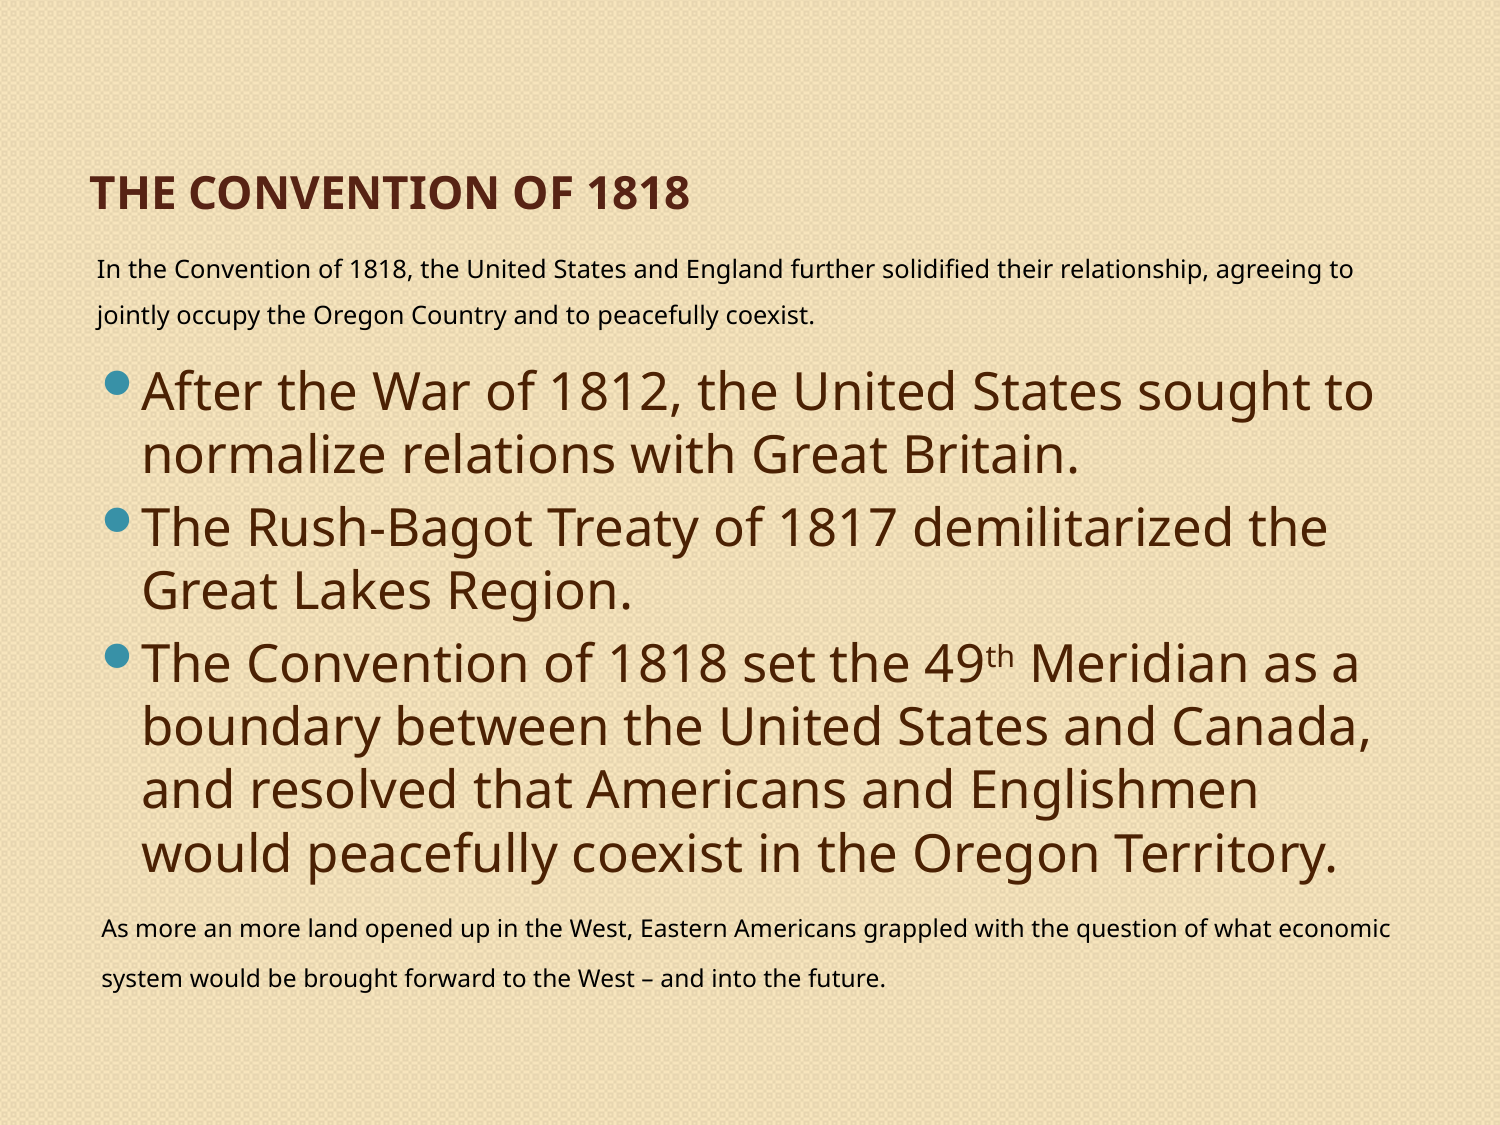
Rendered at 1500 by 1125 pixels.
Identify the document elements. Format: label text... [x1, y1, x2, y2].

list After the War of 1812, the United States sought to normalize relations with Great Britain. The Rush-Bagot Treaty of 1817 demilitarized the Great Lakes Region. The Convention of 1818 set the 49th Meridian as a boundary between the United States and Canada, and resolved that Americans and Englishmen would peacefully coexist in the Oregon Territory. As more an more land opened up in the West, Eastern Americans grappled with the question of what economic system would be brought forward to the West – and into the future. [75, 350, 1413, 1050]
title The Convention of 1818 [75, 35, 825, 227]
list In the Convention of 1818, the United States and England further solidified their relationship, agreeing to jointly occupy the Oregon Country and to peacefully coexist. [75, 230, 1413, 338]
